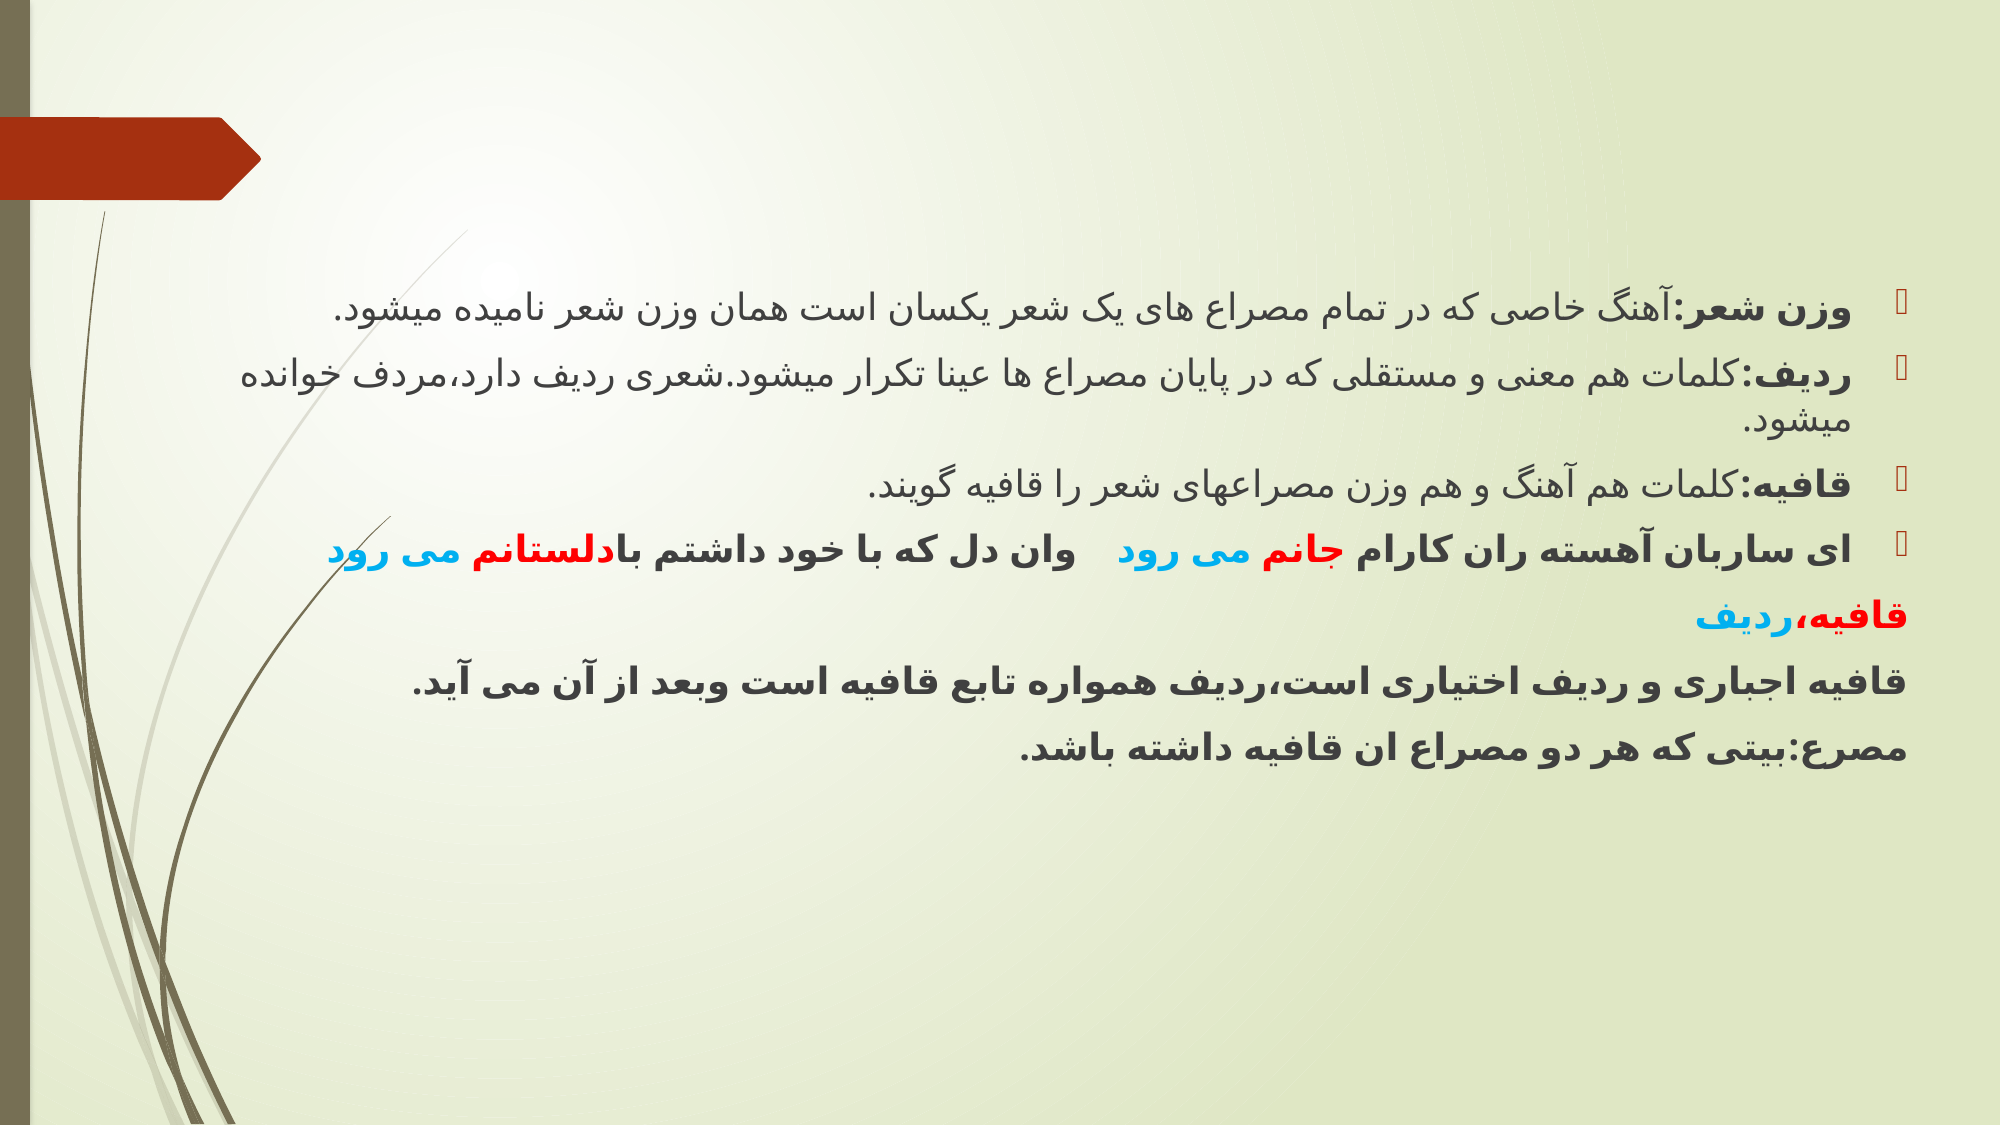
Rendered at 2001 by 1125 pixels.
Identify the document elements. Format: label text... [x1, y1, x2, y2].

list وزن شعر:آهنگ خاصی که در تمام مصراع های یک شعر یکسان است همان وزن شعر نامیده میشود. ردیف:کلمات هم معنی و مستقلی که در پایان مصراع ها عینا تکرار میشود.شعری ردیف دارد،مردف خوانده میشود. قافیه:کلمات هم آهنگ و هم وزن مصراعهای شعر را قافیه گویند. ای ساربان آهسته ران کارام جانم می رود وان دل که با خود داشتم بادلستانم می رود قافیه،ردیف قافیه اجباری و ردیف اختیاری است،ردیف همواره تابع قافیه است وبعد از آن می آید. مصرع:بیتی که هر دو مصراع ان قافیه داشته باشد. [199, 275, 1925, 1125]
